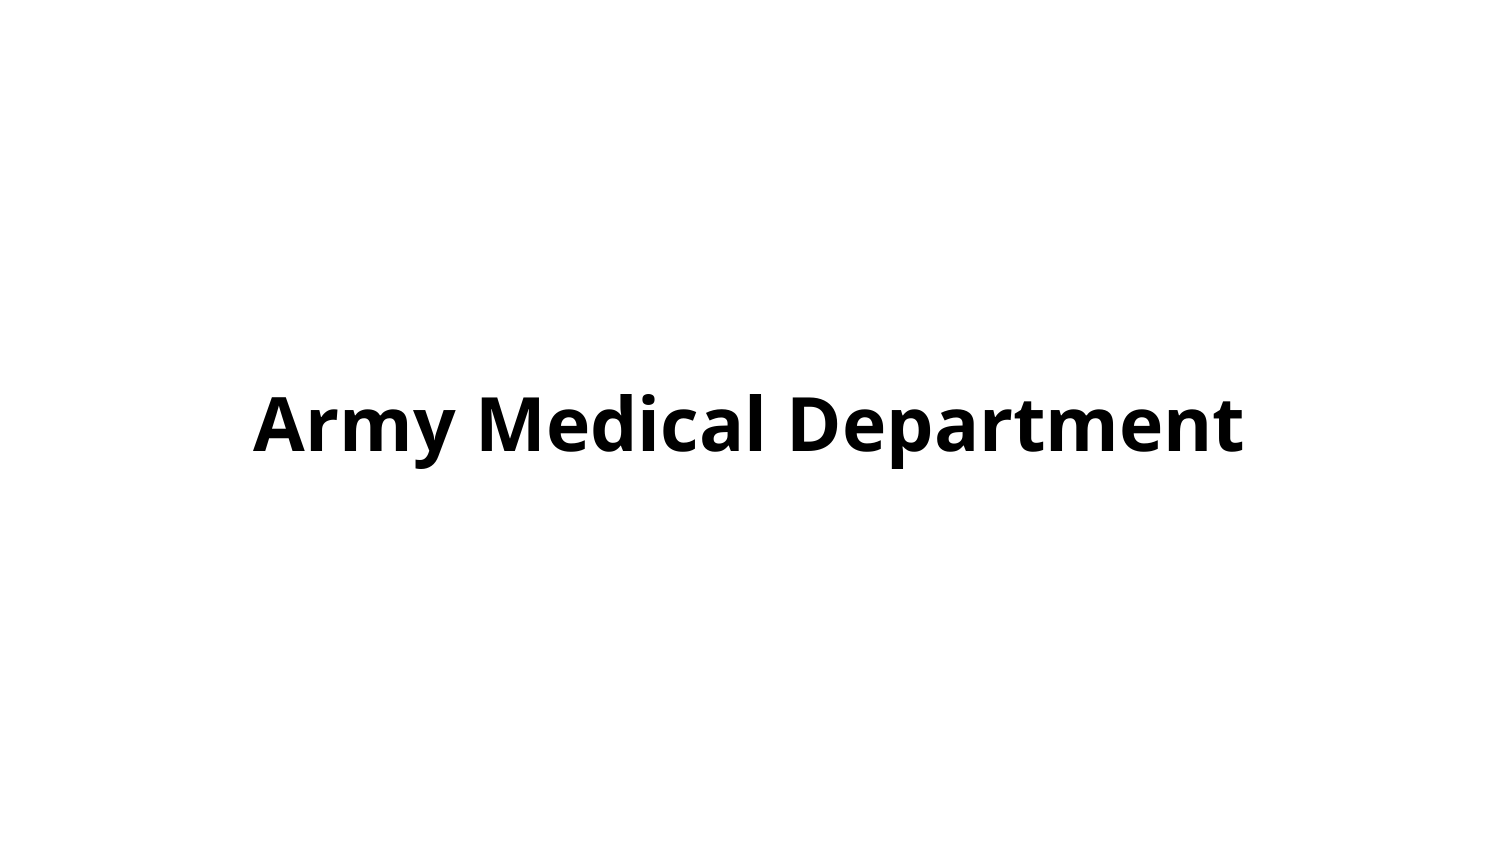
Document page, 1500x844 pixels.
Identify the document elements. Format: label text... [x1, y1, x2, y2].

title Army Medical Department [51, 352, 1449, 491]
